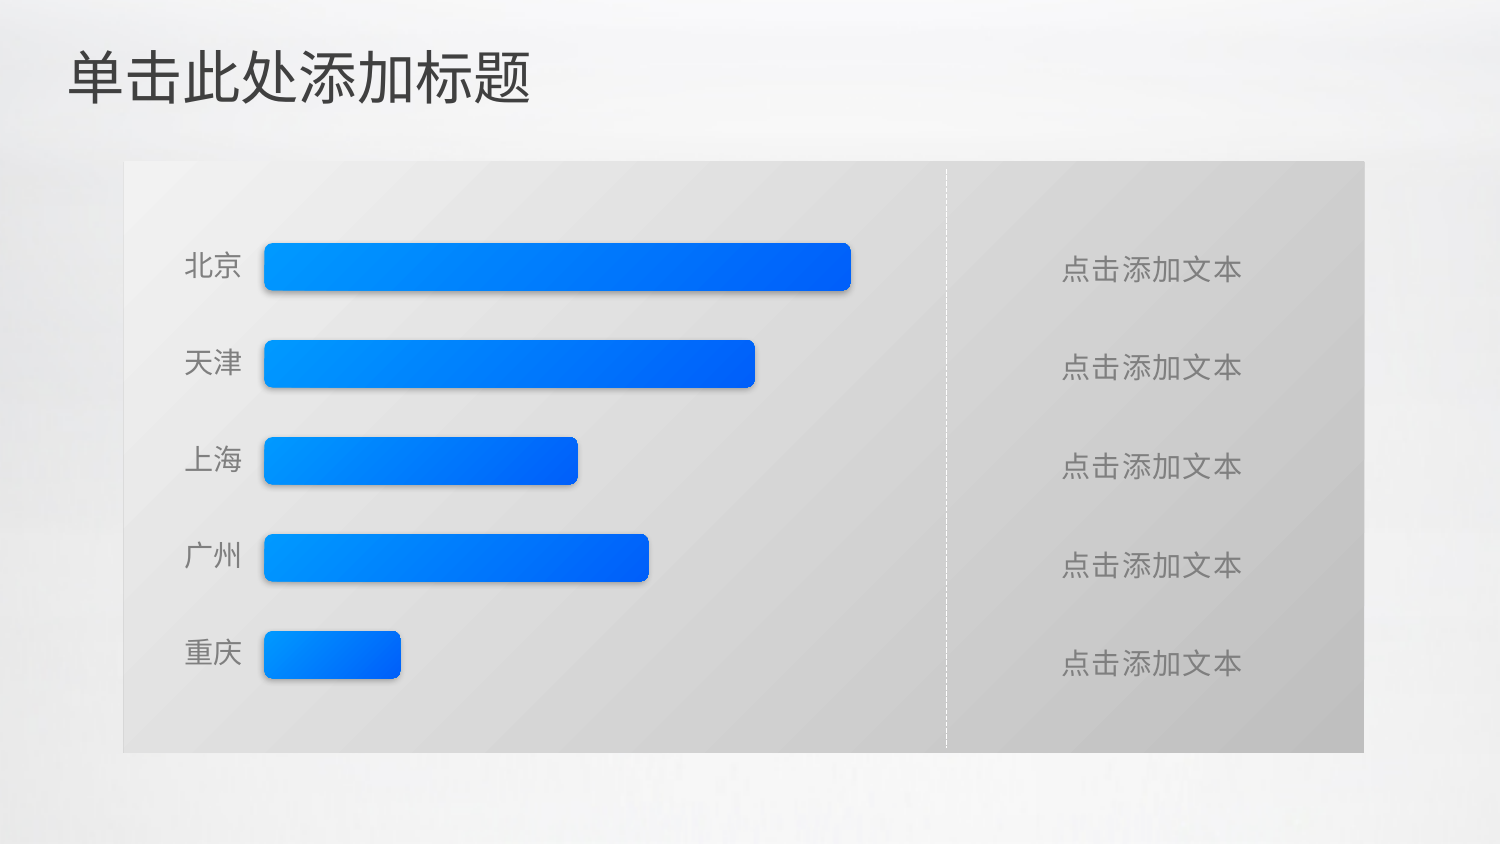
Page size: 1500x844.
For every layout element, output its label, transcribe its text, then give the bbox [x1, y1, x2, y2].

picture [0, 0, 1500, 844]
text_box 点击添加文本 [1027, 539, 1277, 590]
text_box 重庆 [153, 626, 258, 677]
text_box 点击添加文本 [1027, 244, 1277, 294]
text_box 天津 [153, 336, 258, 387]
text_box [263, 630, 402, 680]
text_box 点击添加文本 [1027, 441, 1277, 491]
text_box [263, 533, 650, 583]
text_box 点击添加文本 [1027, 342, 1277, 393]
text_box 点击添加文本 [1027, 638, 1277, 688]
text_box 北京 [153, 239, 258, 290]
text_box 广州 [153, 529, 258, 580]
text_box [263, 339, 756, 389]
text_box 单击此处添加标题 [51, 33, 597, 127]
text_box [123, 161, 1365, 753]
text_box 上海 [153, 433, 258, 484]
text_box [263, 436, 579, 486]
text_box [263, 242, 852, 292]
